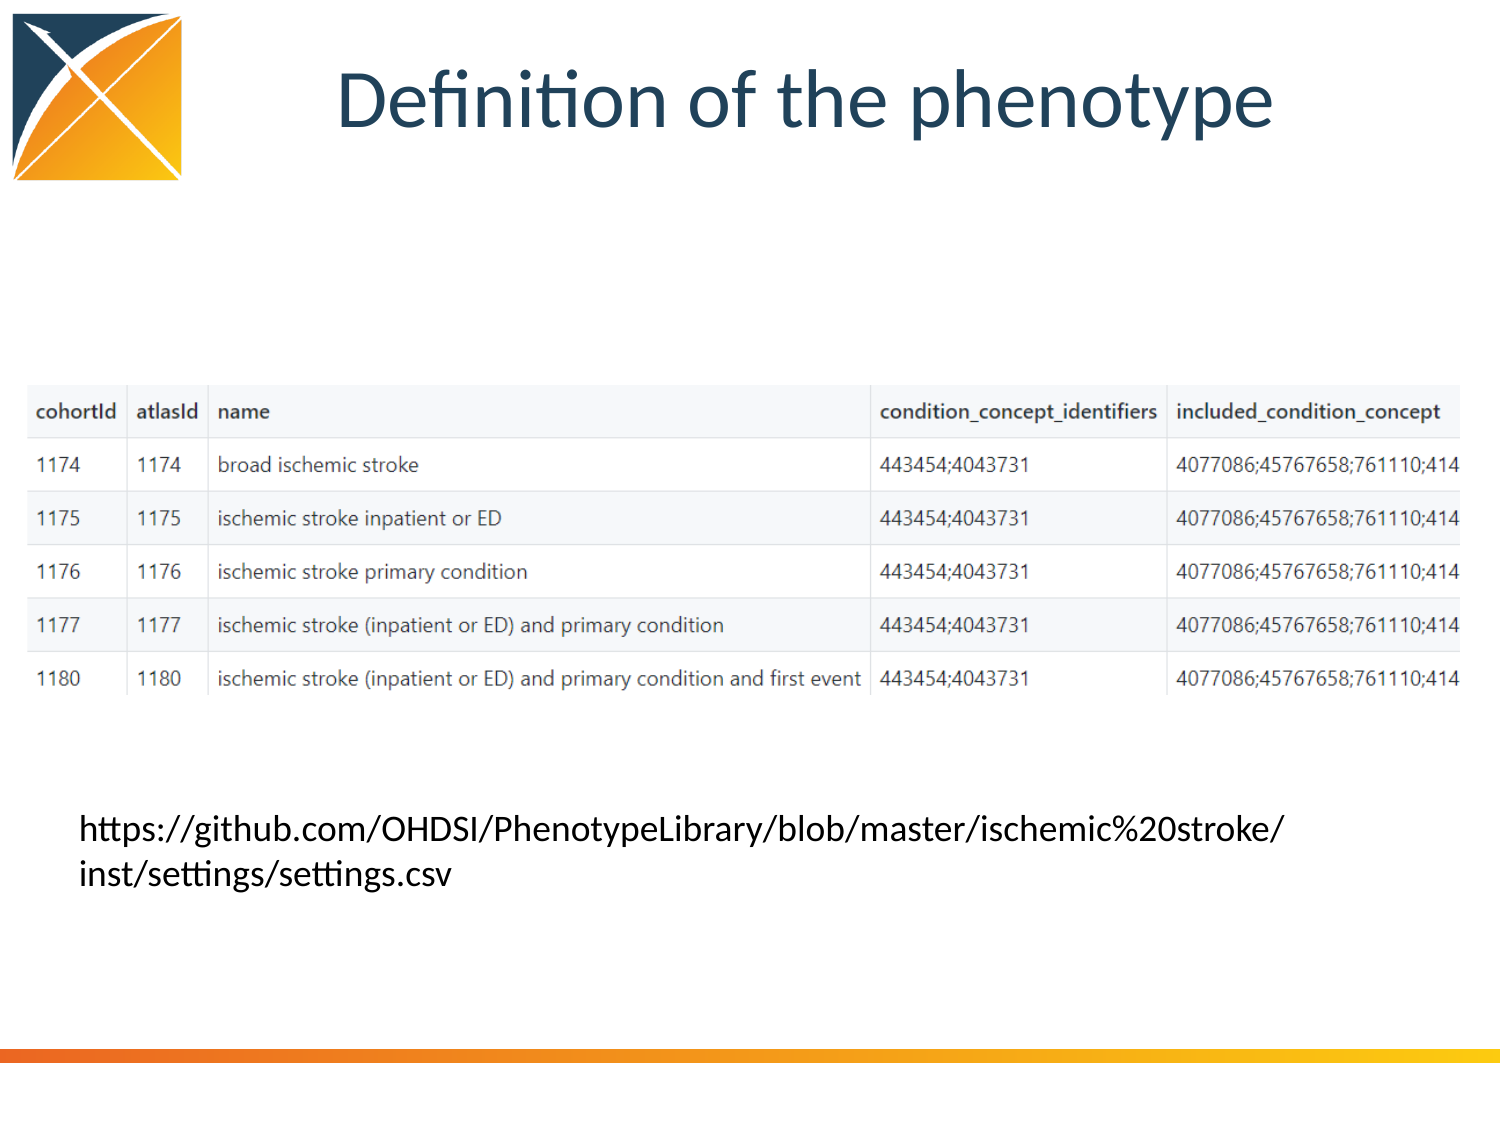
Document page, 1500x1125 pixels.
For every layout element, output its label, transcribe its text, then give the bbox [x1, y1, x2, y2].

text_box https://github.com/OHDSI/PhenotypeLibrary/blob/master/ischemic%20stroke/inst/settings/settings.csv [64, 796, 1360, 902]
picture [27, 384, 1461, 695]
title Definition of the phenotype [187, 24, 1425, 163]
picture [0, 0, 206, 200]
